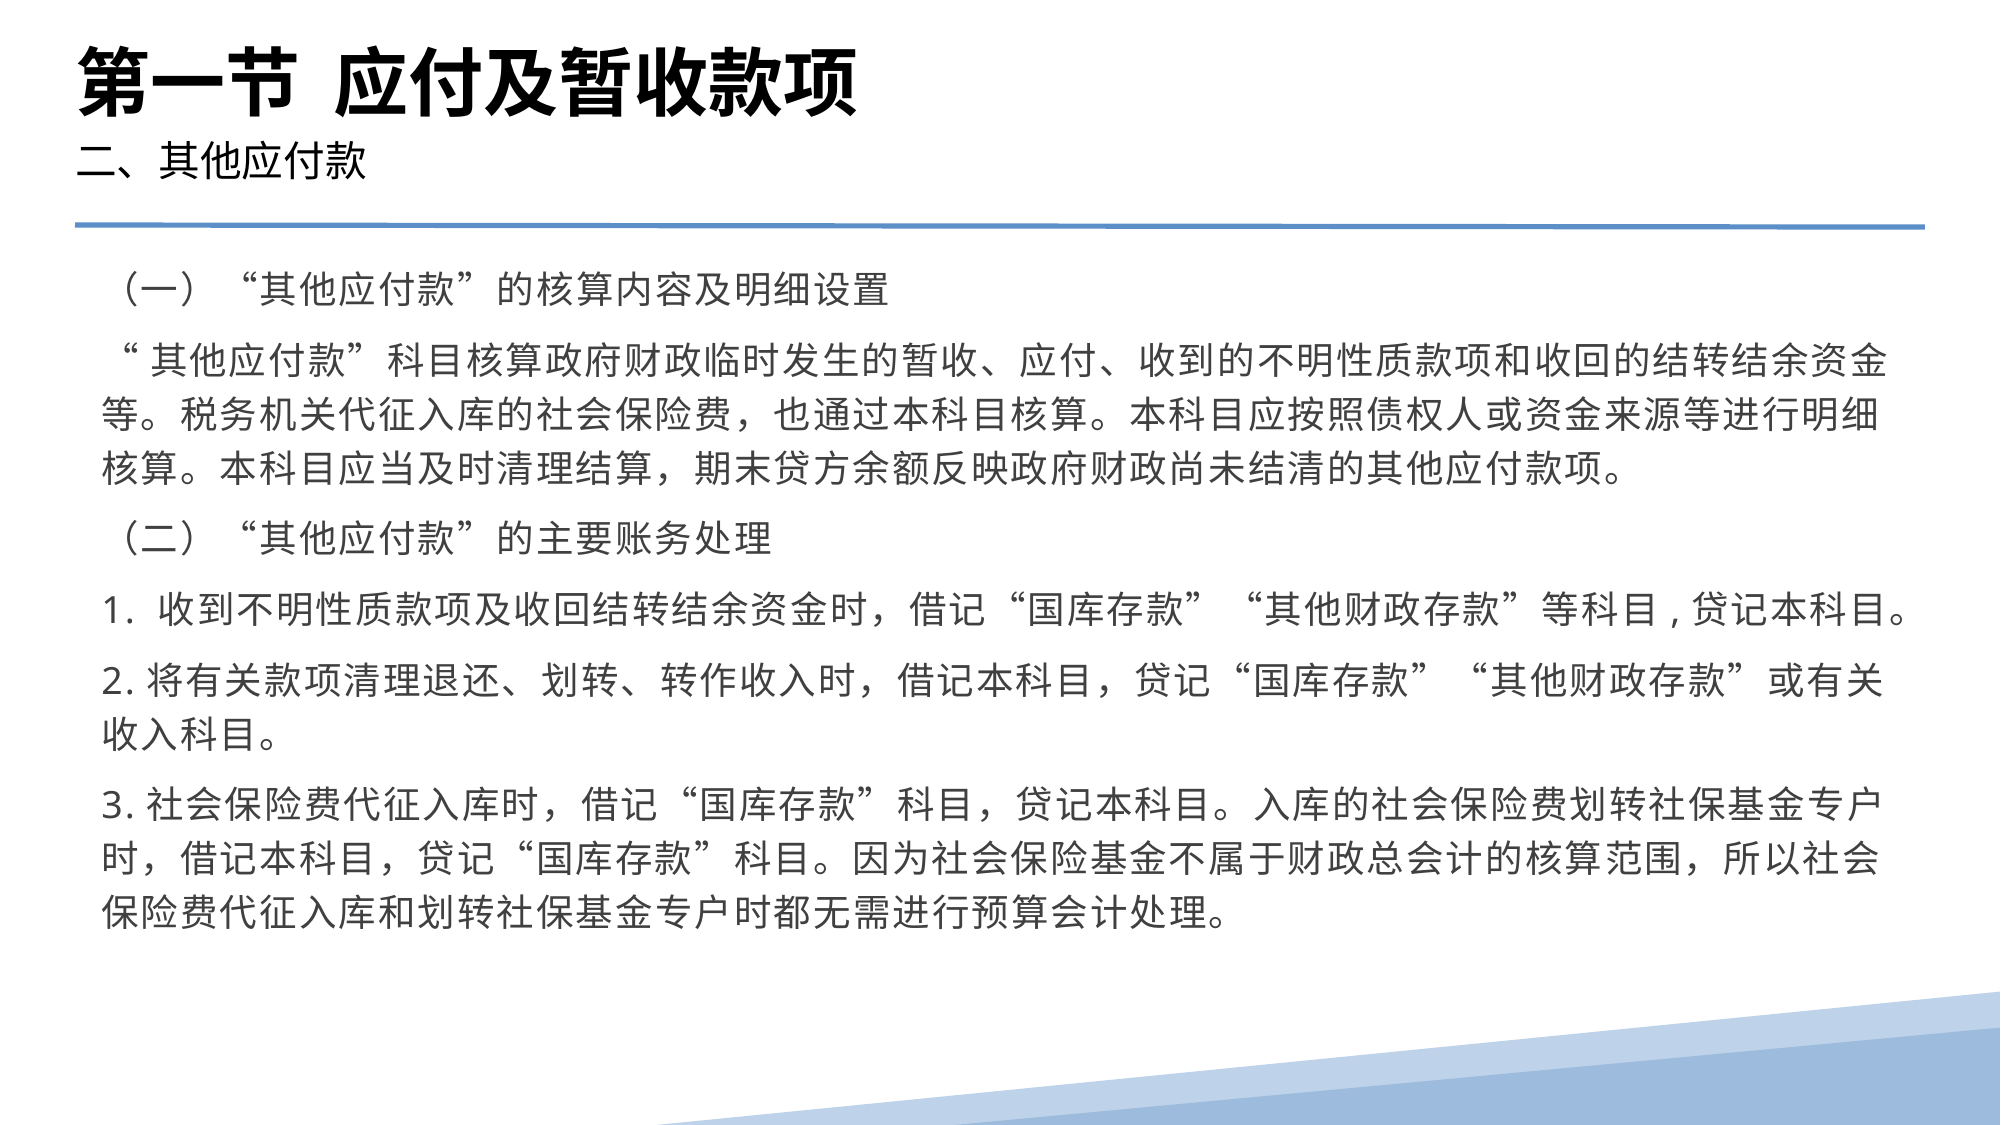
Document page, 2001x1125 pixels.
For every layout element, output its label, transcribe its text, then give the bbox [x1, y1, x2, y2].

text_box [74, 224, 1925, 228]
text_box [656, 991, 2000, 1125]
text_box （一）“其他应付款”的核算内容及明细设置 “其他应付款”科目核算政府财政临时发生的暂收、应付、收到的不明性质款项和收回的结转结余资金等。税务机关代征入库的社会保险费，也通过本科目核算。本科目应按照债权人或资金来源等进行明细核算。本科目应当及时清理结算，期末贷方余额反映政府财政尚未结清的其他应付款项。 （二）“其他应付款”的主要账务处理 1. 收到不明性质款项及收回结转结余资金时，借记“国库存款”“其他财政存款”等科目,贷记本科目。 2.将有关款项清理退还、划转、转作收入时，借记本科目，贷记“国库存款”“其他财政存款”或有关收入科目。 3.社会保险费代征入库时，借记“国库存款”科目，贷记本科目。入库的社会保险费划转社保基金专户时，借记本科目，贷记“国库存款”科目。因为社会保险基金不属于财政总会计的核算范围，所以社会保险费代征入库和划转社保基金专户时都无需进行预算会计处理。 [91, 253, 1913, 1053]
text_box 二、其他应付款 [75, 124, 1925, 200]
text_box 第一节 应付及暂收款项 [75, 24, 1925, 124]
